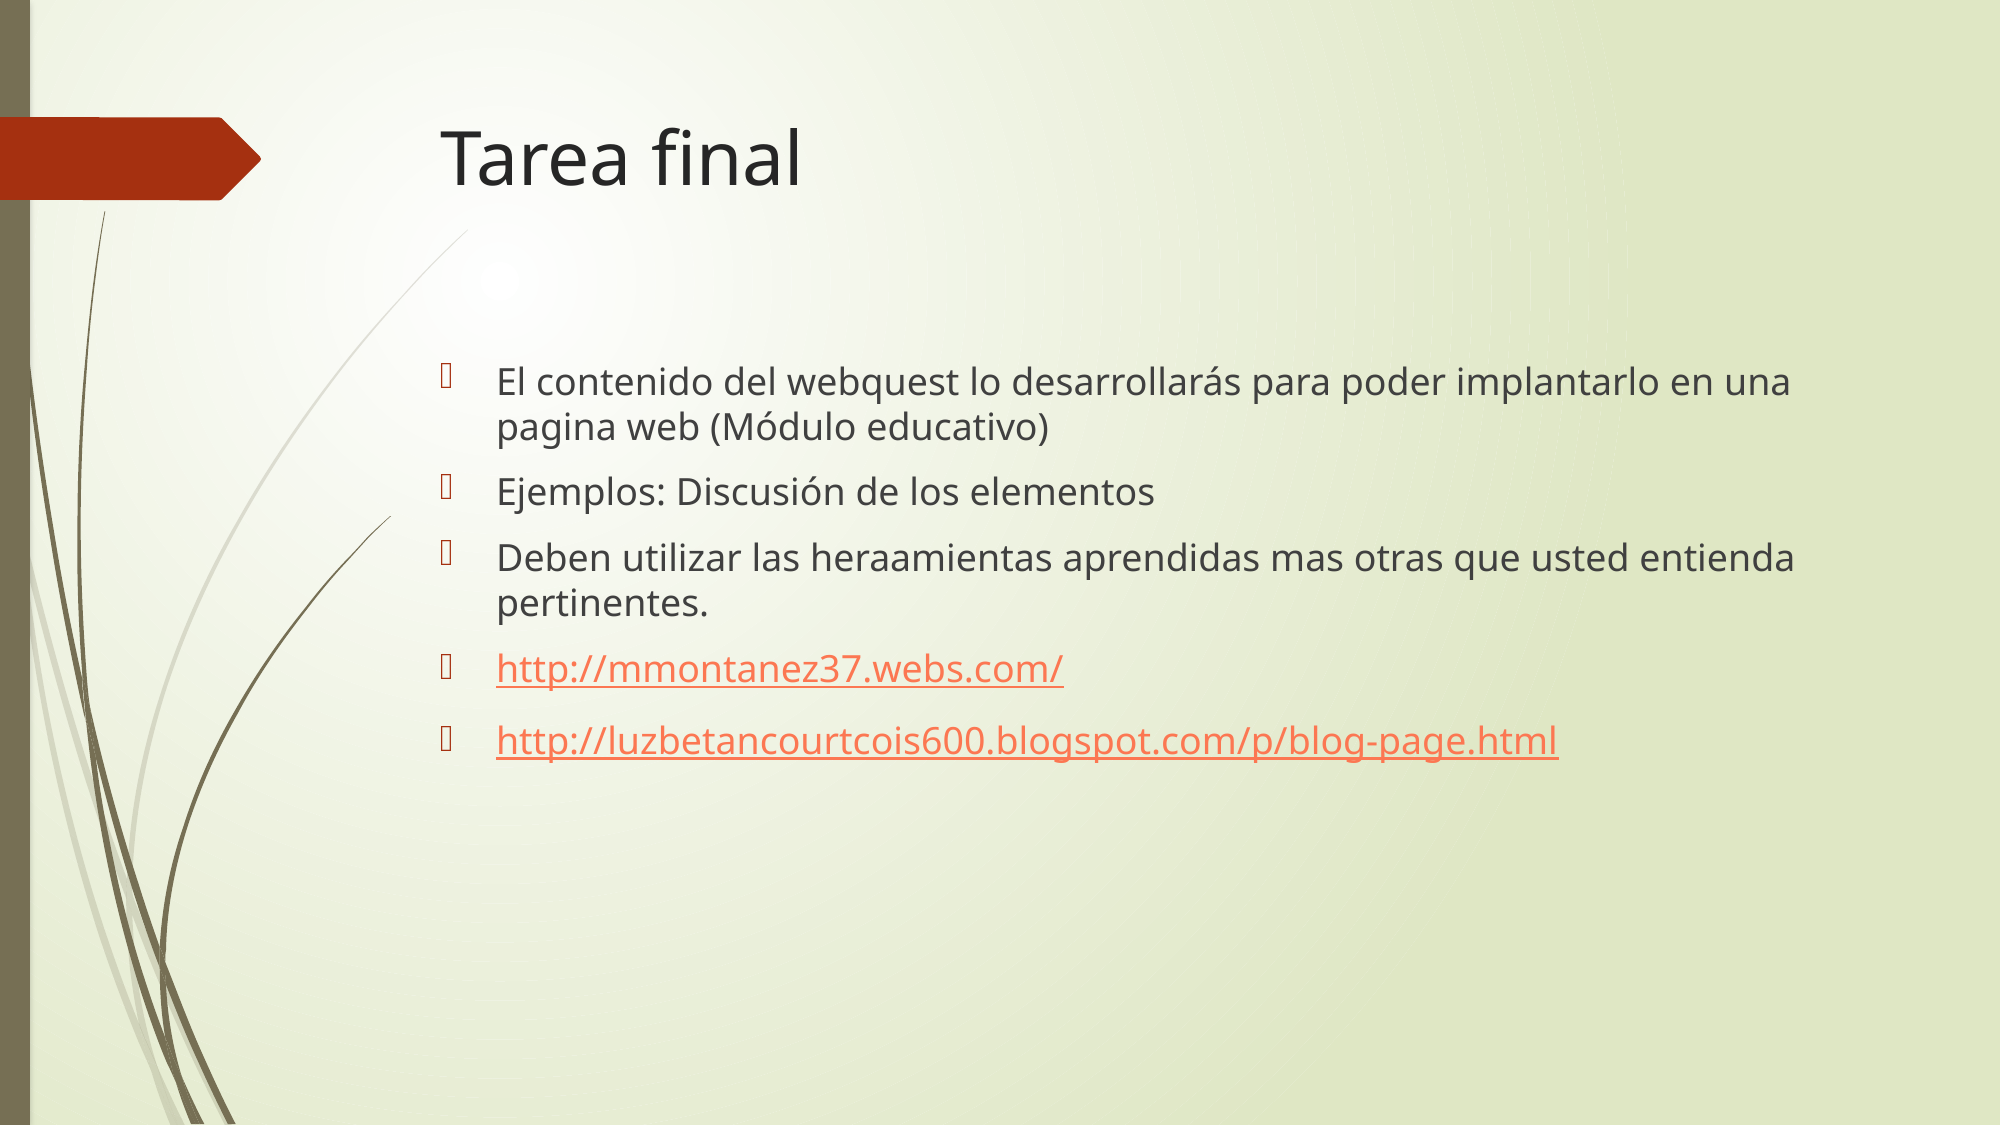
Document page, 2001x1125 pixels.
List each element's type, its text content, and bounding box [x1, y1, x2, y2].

title Tarea final [425, 102, 1888, 313]
list El contenido del webquest lo desarrollarás para poder implantarlo en una pagina web (Módulo educativo) Ejemplos: Discusión de los elementos Deben utilizar las heraamientas aprendidas mas otras que usted entienda pertinentes. http://mmontanez37.webs.com/ http://luzbetancourtcois600.blogspot.com/p/blog-page.html [424, 350, 1888, 970]
